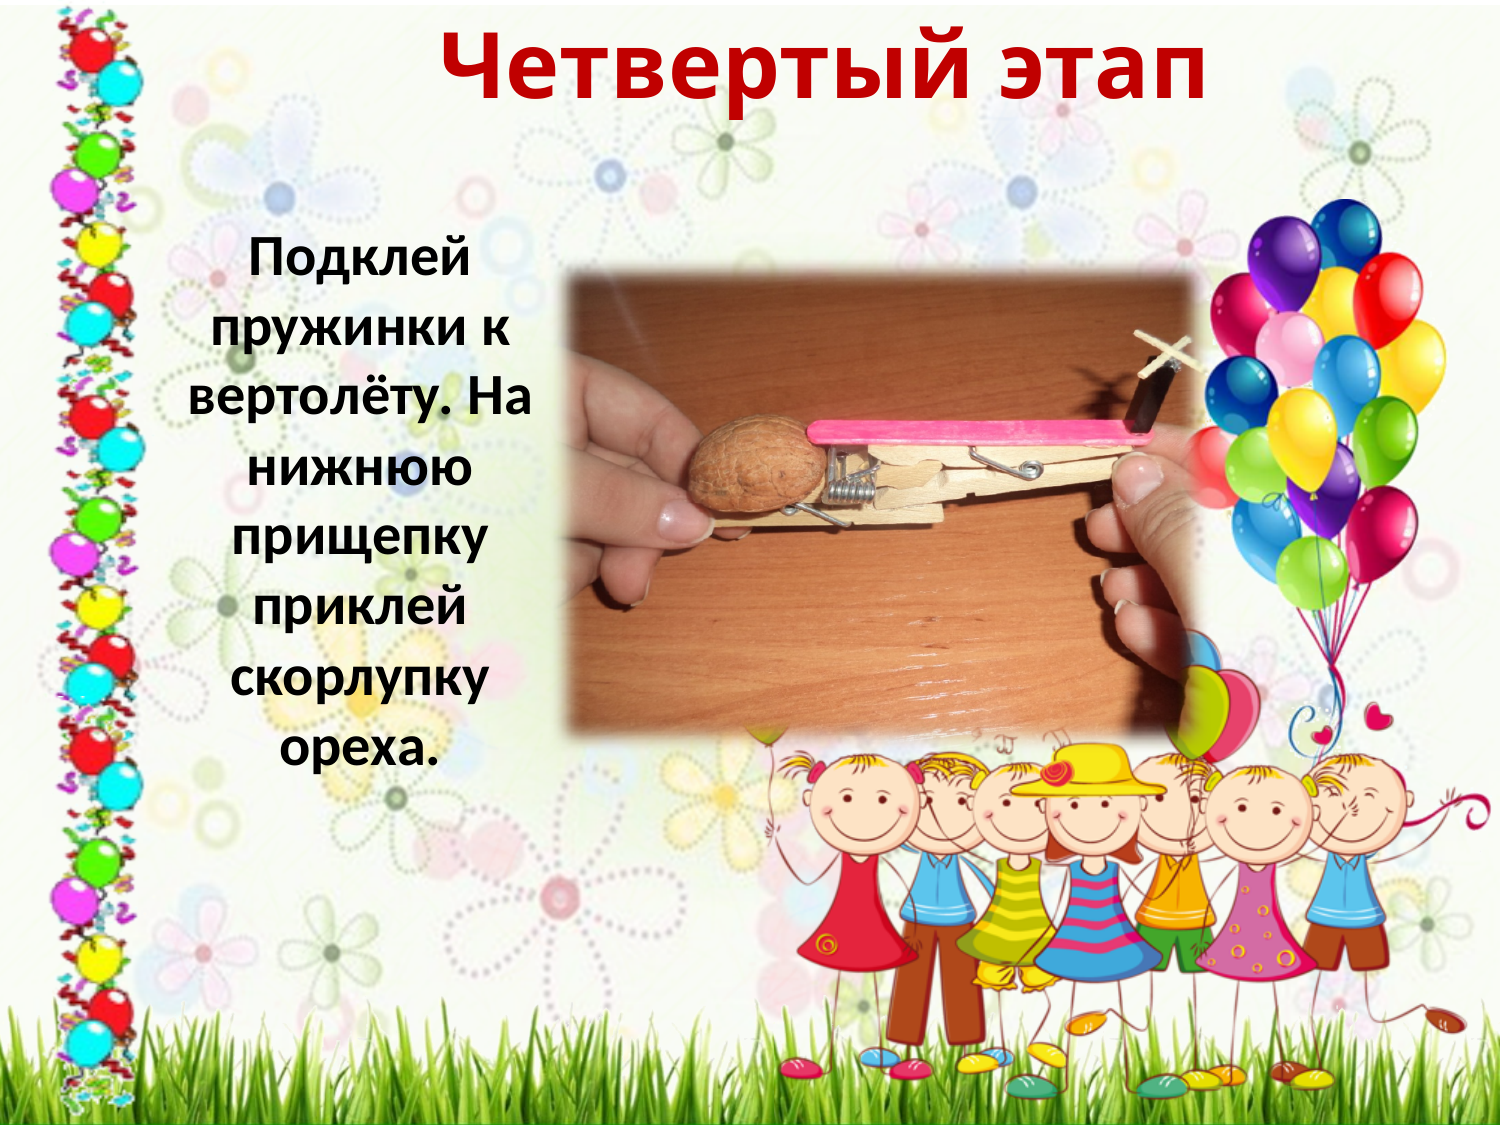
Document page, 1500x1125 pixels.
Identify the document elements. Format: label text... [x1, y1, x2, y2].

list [548, 255, 1212, 753]
picture [0, 0, 1500, 1125]
list Подклей пружинки к вертолёту. На нижнюю прищепку приклей скорлупку ореха. [147, 125, 573, 868]
title Четвертый этап [150, 0, 1500, 188]
